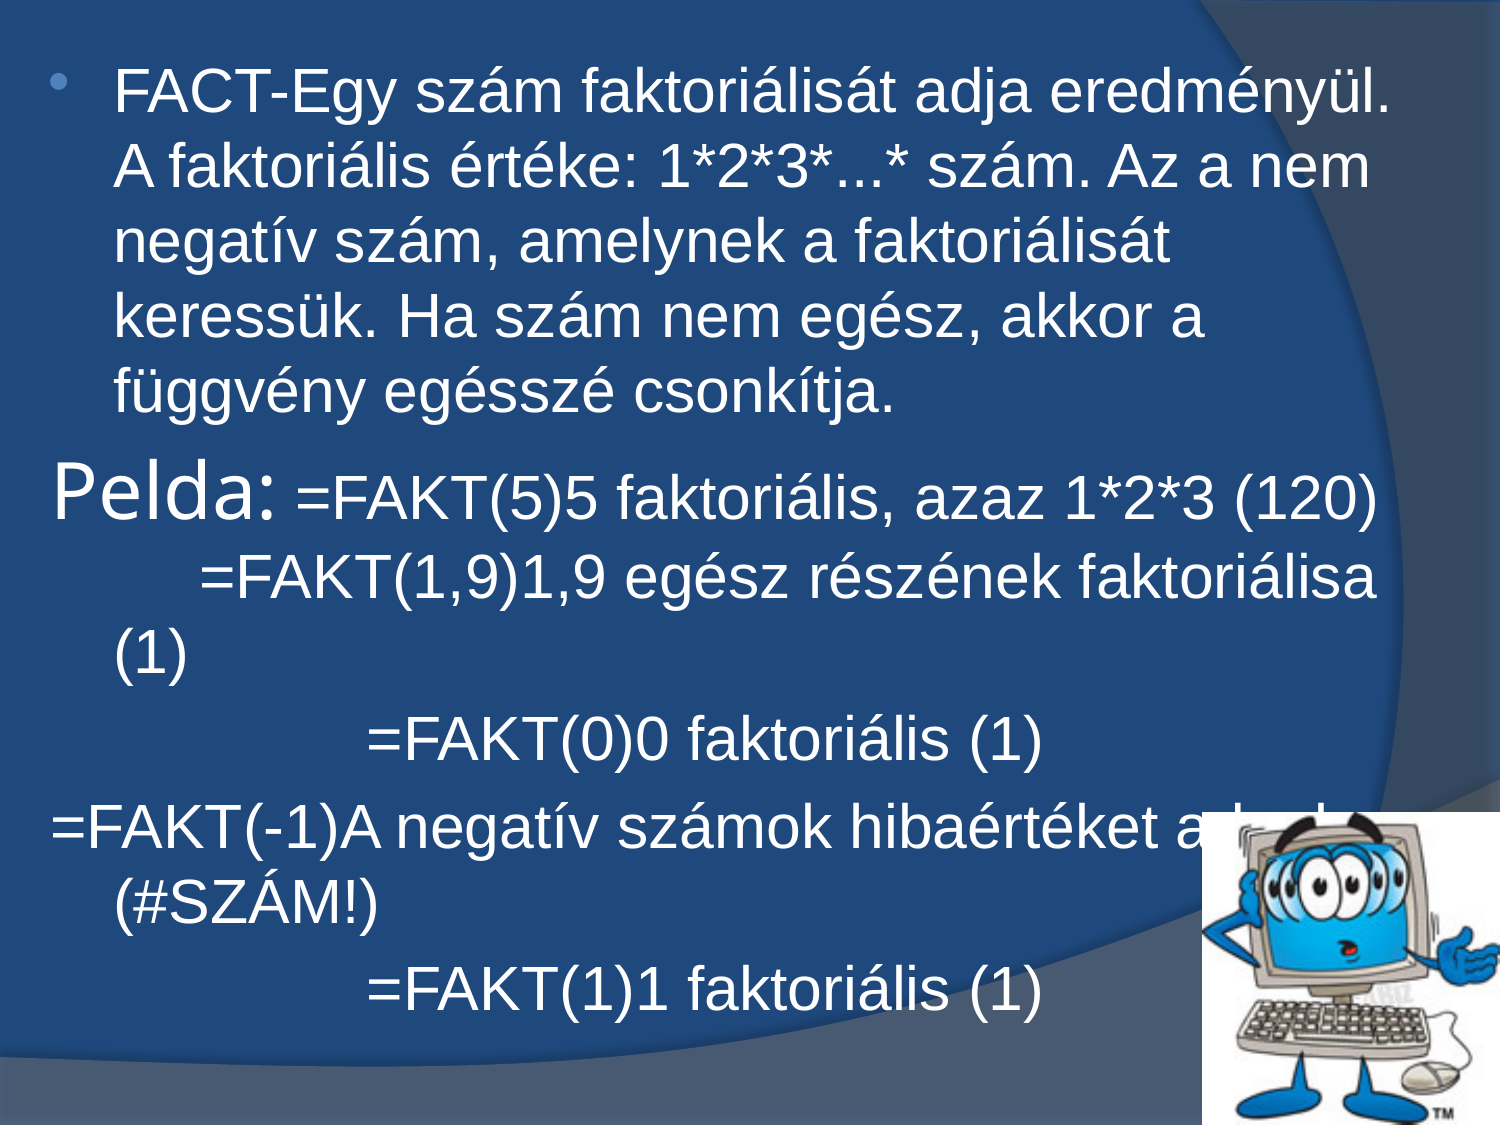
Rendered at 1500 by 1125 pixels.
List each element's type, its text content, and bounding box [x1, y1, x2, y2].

list FACT-Egy szám faktoriálisát adja eredményül. A faktoriális értéke: 1*2*3*...* szám. Az a nem negatív szám, amelynek a faktoriálisát keressük. Ha szám nem egész, akkor a függvény egésszé csonkítja. Pelda: =FAKT(5)5 faktoriális, azaz 1*2*3 (120) =FAKT(1,9)1,9 egész részének faktoriálisa (1) =FAKT(0)0 faktoriális (1) =FAKT(-1)A negatív számok hibaértéket adnak (#SZÁM!) =FAKT(1)1 faktoriális (1) [29, 42, 1448, 1095]
picture [1201, 812, 1500, 1125]
